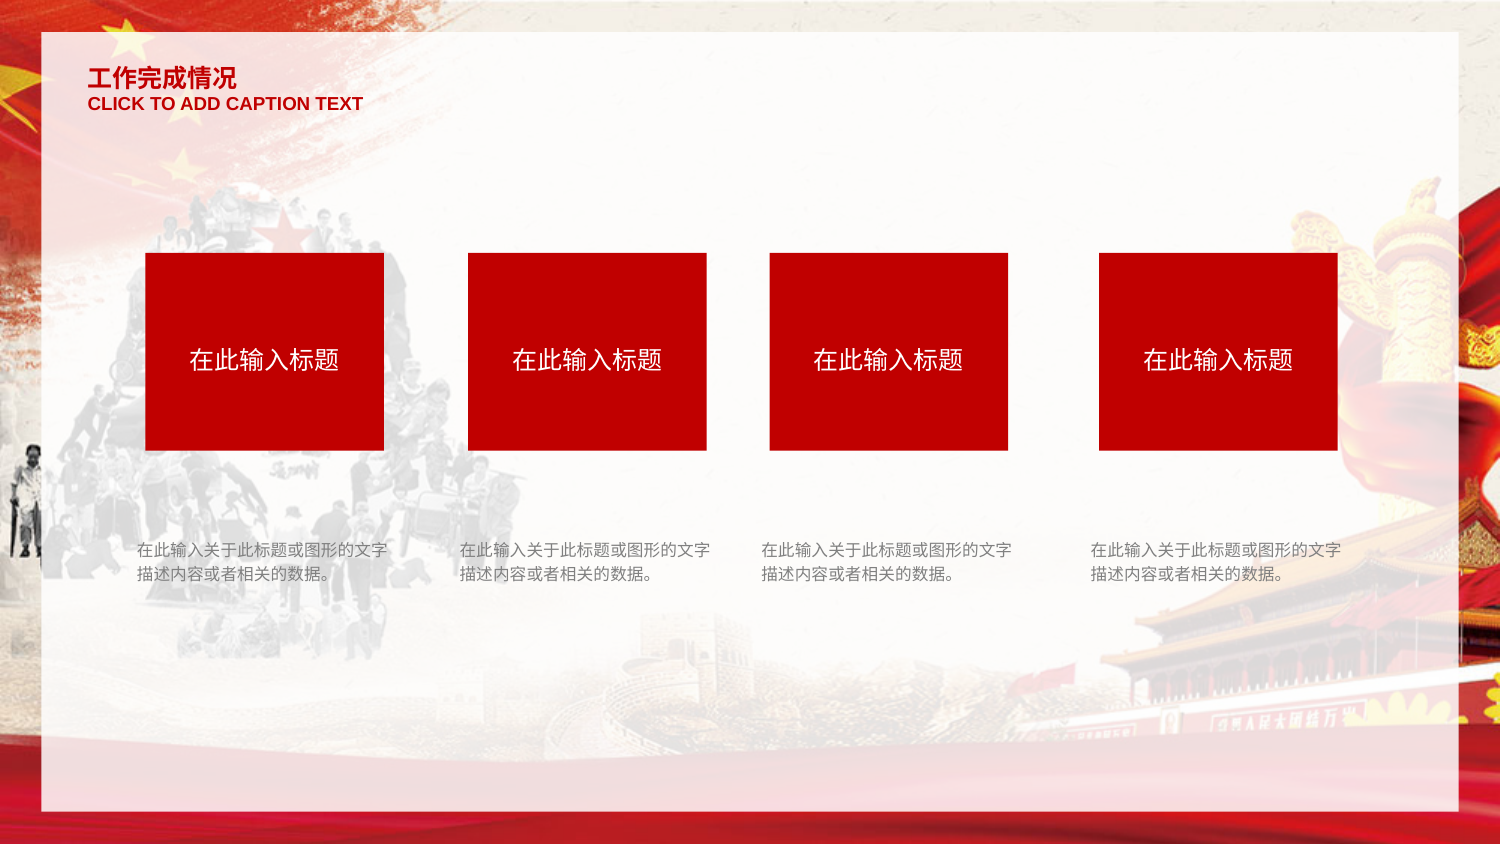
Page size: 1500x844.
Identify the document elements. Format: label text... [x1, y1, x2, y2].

text_box 在此输入标题 [143, 251, 386, 453]
text_box 在此输入关于此标题或图形的文字描述内容或者相关的数据。 [749, 528, 1028, 590]
text_box 在此输入标题 [1097, 251, 1340, 453]
text_box 在此输入关于此标题或图形的文字描述内容或者相关的数据。 [448, 528, 727, 590]
text_box 在此输入标题 [466, 251, 709, 453]
text_box 在此输入标题 [768, 251, 1010, 453]
text_box 在此输入关于此标题或图形的文字描述内容或者相关的数据。 [125, 528, 404, 590]
text_box 在此输入关于此标题或图形的文字描述内容或者相关的数据。 [1079, 528, 1358, 590]
picture [0, 0, 1500, 844]
